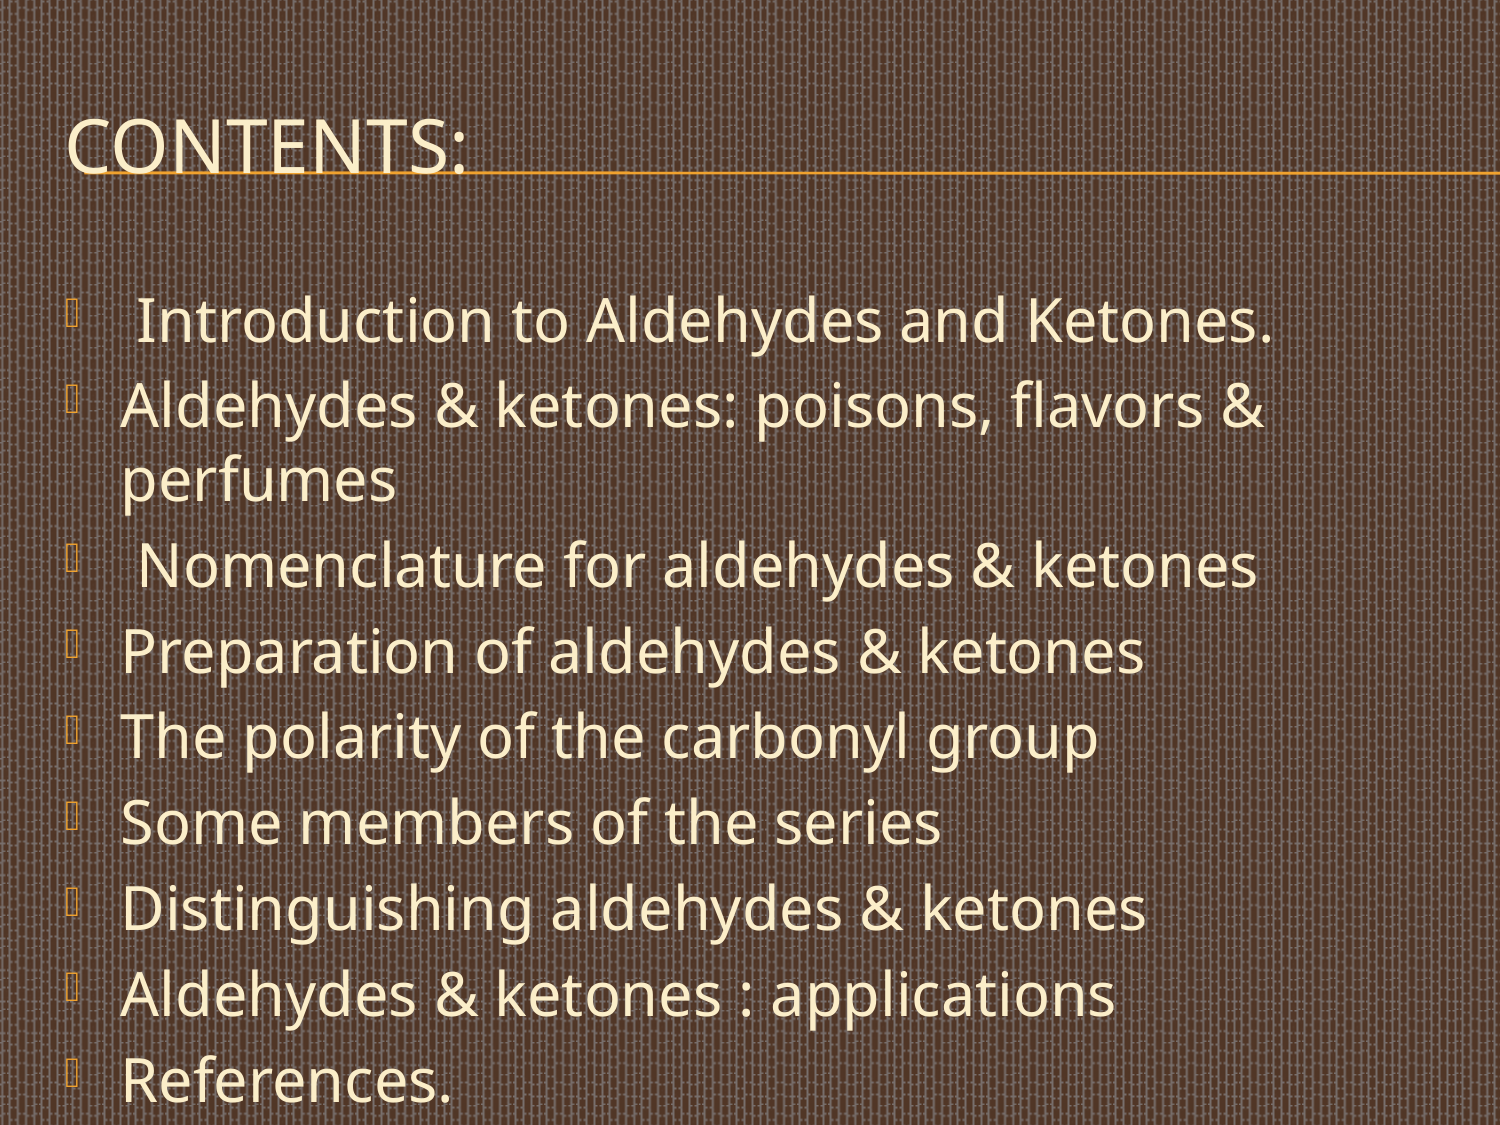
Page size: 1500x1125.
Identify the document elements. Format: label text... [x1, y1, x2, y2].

title Contents: [50, 75, 1475, 187]
list Introduction to Aldehydes and Ketones. Aldehydes & ketones: poisons, flavors & perfumes Nomenclature for aldehydes & ketones Preparation of aldehydes & ketones The polarity of the carbonyl group Some members of the series Distinguishing aldehydes & ketones Aldehydes & ketones : applications References. [50, 187, 1475, 1125]
